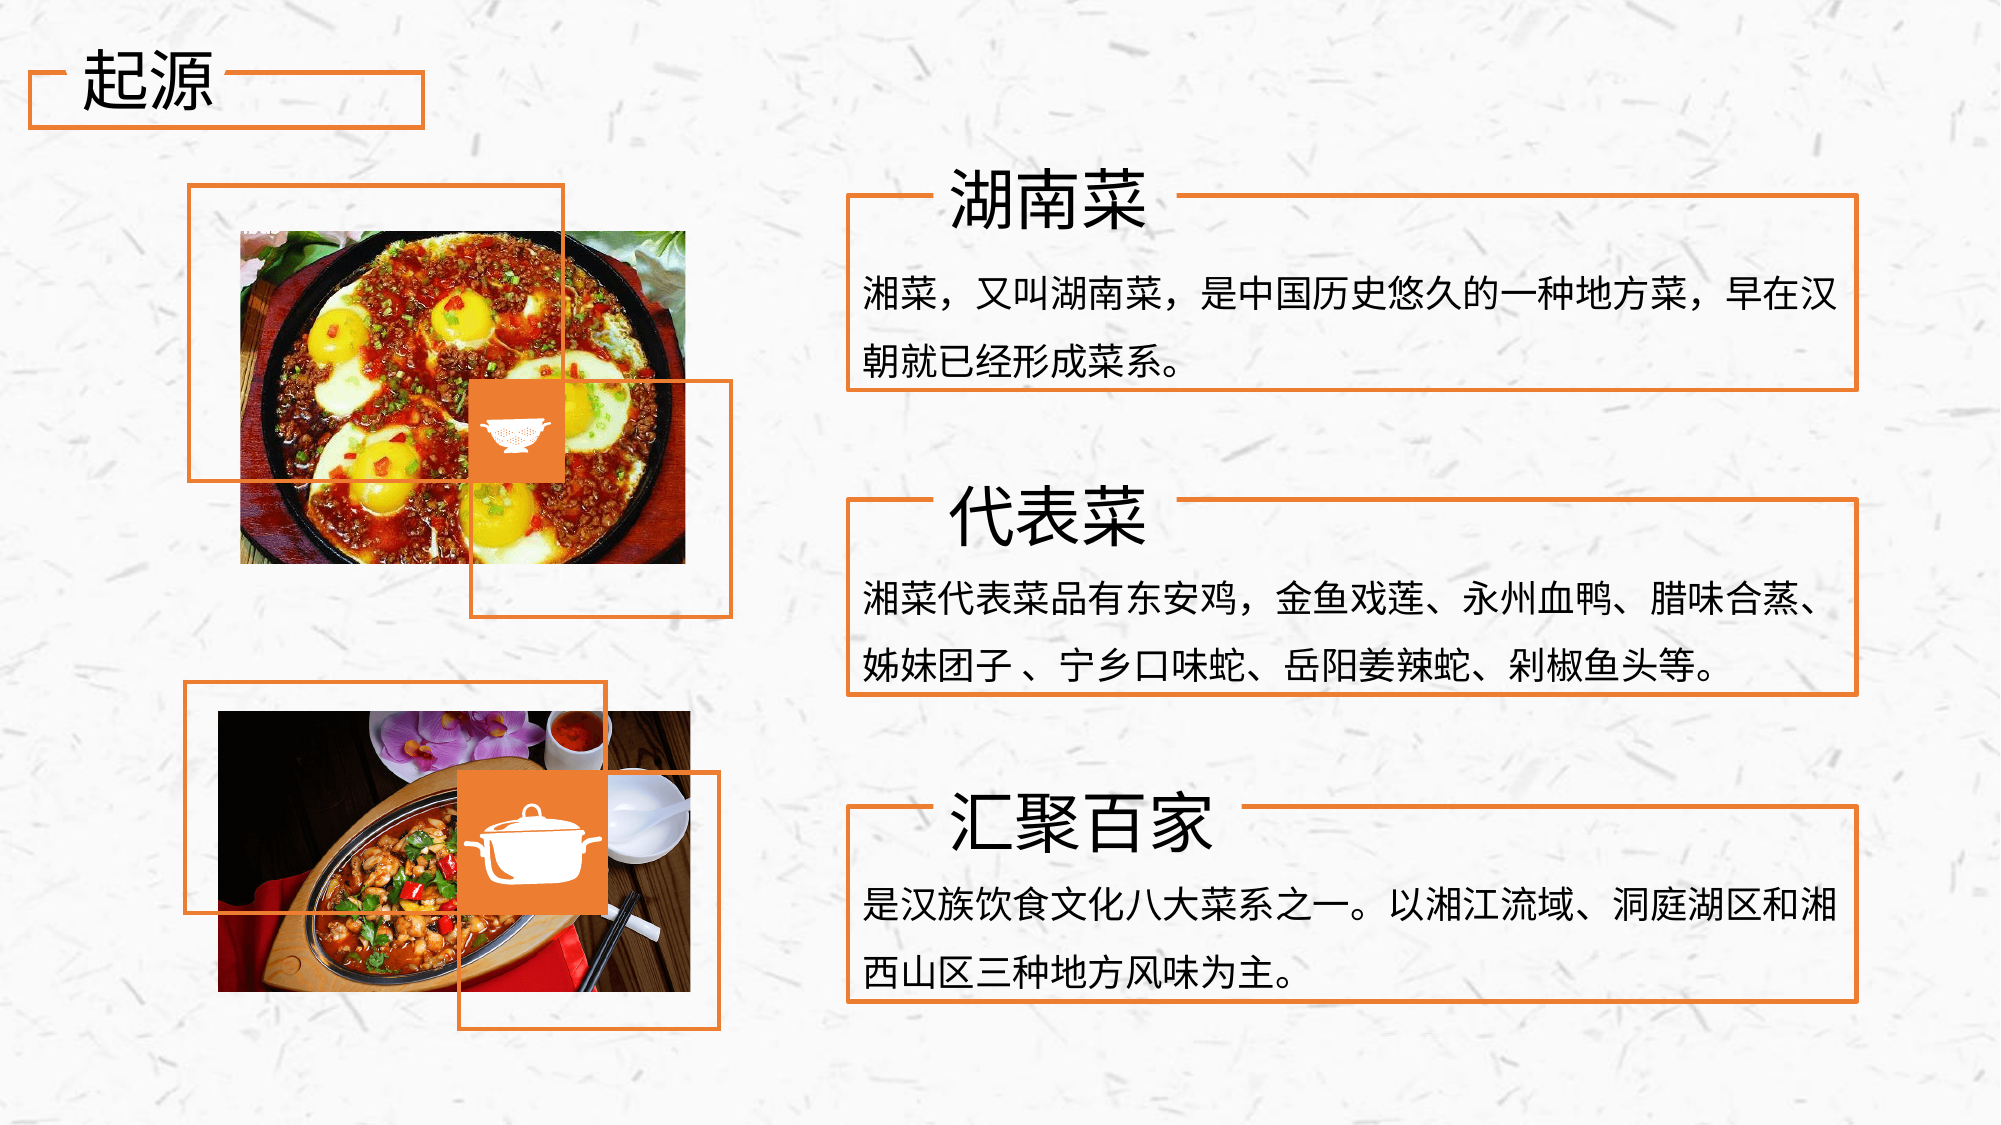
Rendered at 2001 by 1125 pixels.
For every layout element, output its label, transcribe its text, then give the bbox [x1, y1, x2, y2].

text_box 湘菜代表菜品有东安鸡，金鱼戏莲、永州血鸭、腊味合蒸、姊妹团子 、宁乡口味蛇、岳阳姜辣蛇、剁椒鱼头等。 [848, 499, 1857, 695]
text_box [184, 682, 720, 1029]
text_box 湘菜，又叫湖南菜，是中国历史悠久的一种地方菜，早在汉朝就已经形成菜系。 [848, 195, 1857, 391]
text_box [189, 185, 732, 618]
text_box 代表菜 [933, 467, 1177, 563]
text_box 汇聚百家 [933, 773, 1242, 869]
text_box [485, 784, 575, 913]
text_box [30, 0, 424, 128]
text_box 湖南菜 [933, 150, 1177, 245]
picture [0, 0, 2001, 1125]
text_box 是汉族饮食文化八大菜系之一。以湘江流域、洞庭湖区和湘西山区三种地方风味为主。 [848, 806, 1857, 1002]
